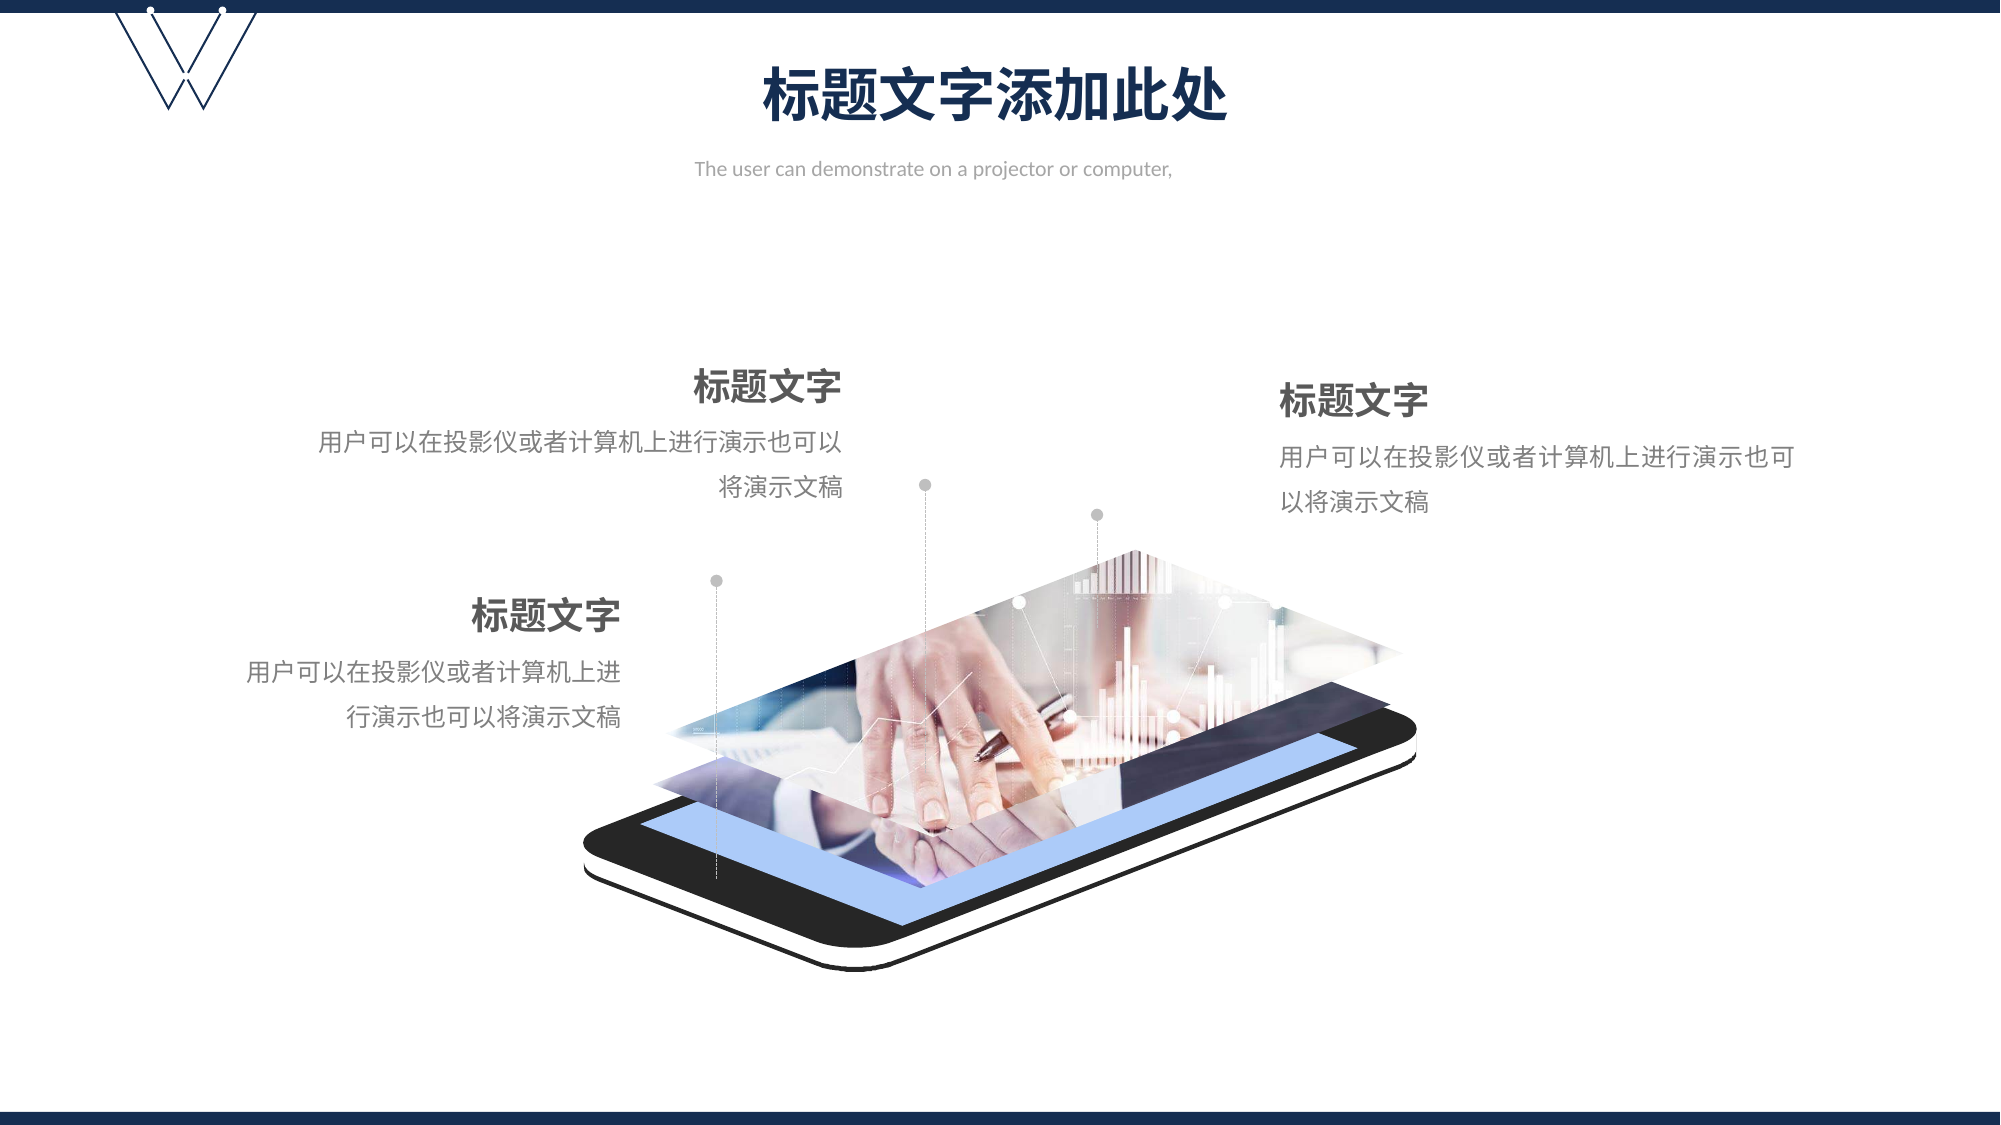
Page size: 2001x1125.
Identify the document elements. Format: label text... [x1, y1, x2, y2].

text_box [1264, 360, 1811, 520]
picture [652, 549, 1404, 889]
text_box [577, 621, 1423, 972]
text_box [295, 346, 859, 506]
text_box The user can demonstrate on a projector or computer, [679, 143, 1320, 189]
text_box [216, 575, 637, 735]
text_box 标题文字添加此处 [747, 41, 1253, 136]
